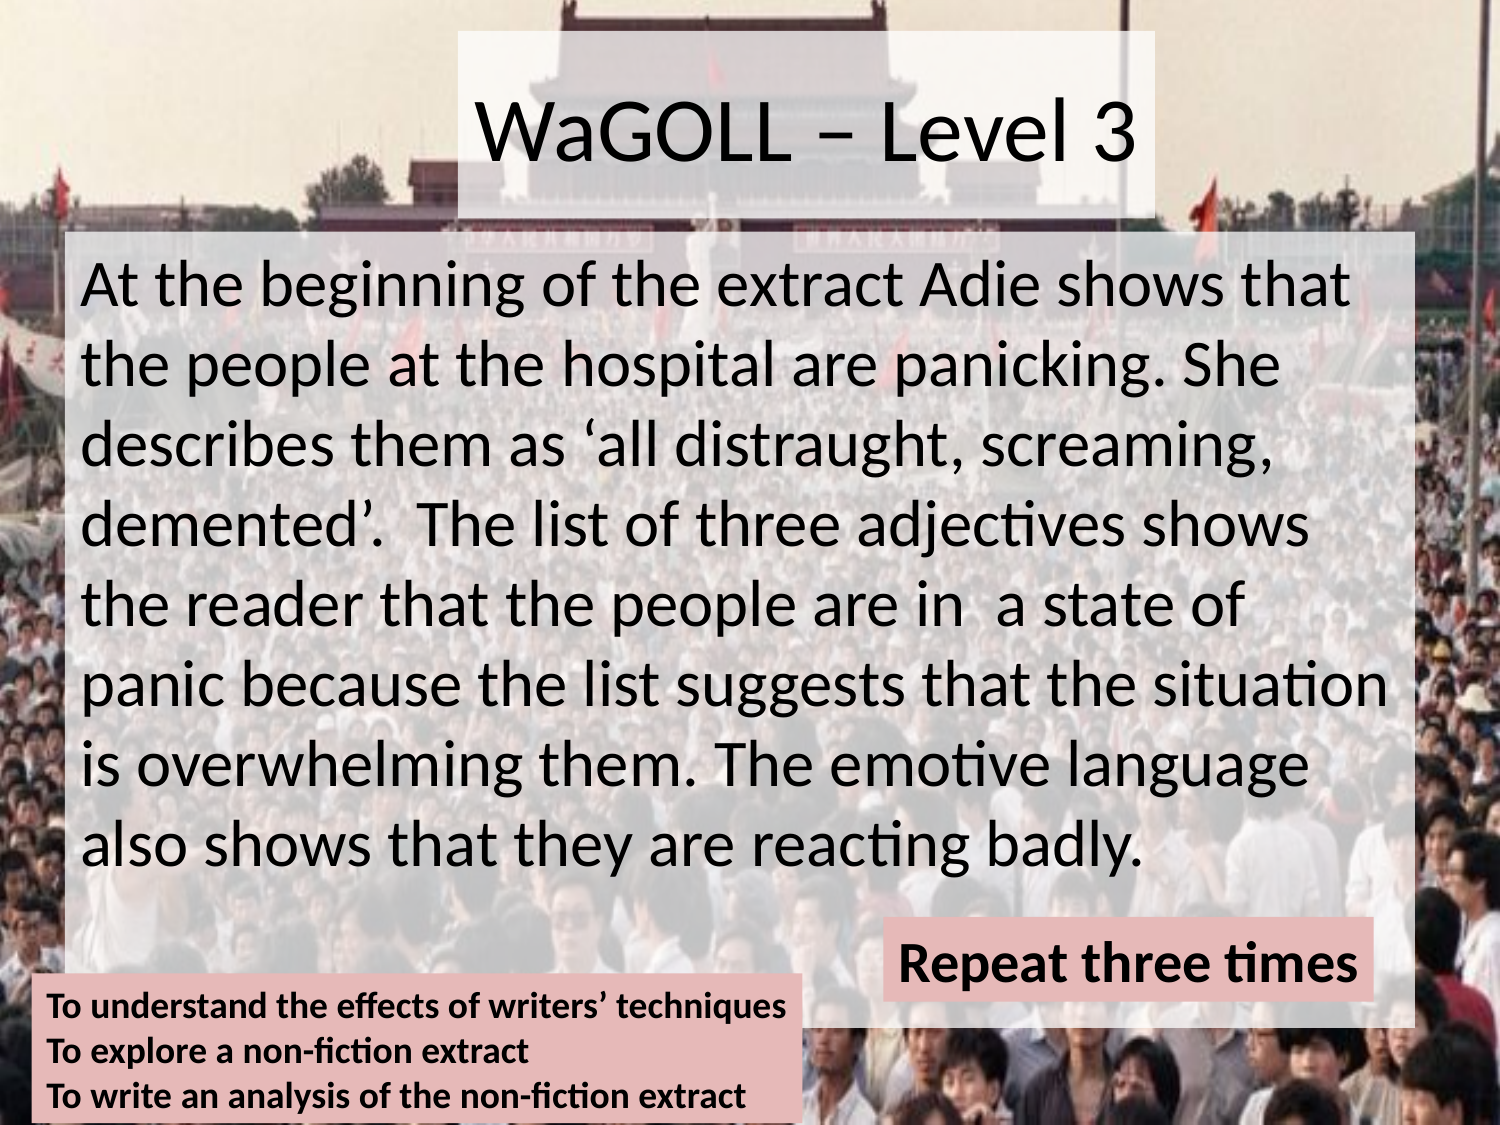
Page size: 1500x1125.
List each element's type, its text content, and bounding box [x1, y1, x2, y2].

list At the beginning of the extract Adie shows that the people at the hospital are panicking. She describes them as ‘all distraught, screaming, demented’. The list of three adjectives shows the reader that the people are in a state of panic because the list suggests that the situation is overwhelming them. The emotive language also shows that they are reacting badly. [64, 231, 1415, 1028]
text_box Repeat three times [883, 916, 1374, 1002]
text_box To understand the effects of writers’ techniques To explore a non-fiction extract To write an analysis of the non-fiction extract [31, 973, 803, 1124]
picture [0, 0, 1500, 1125]
title WaGOLL – Level 3 [457, 30, 1155, 219]
